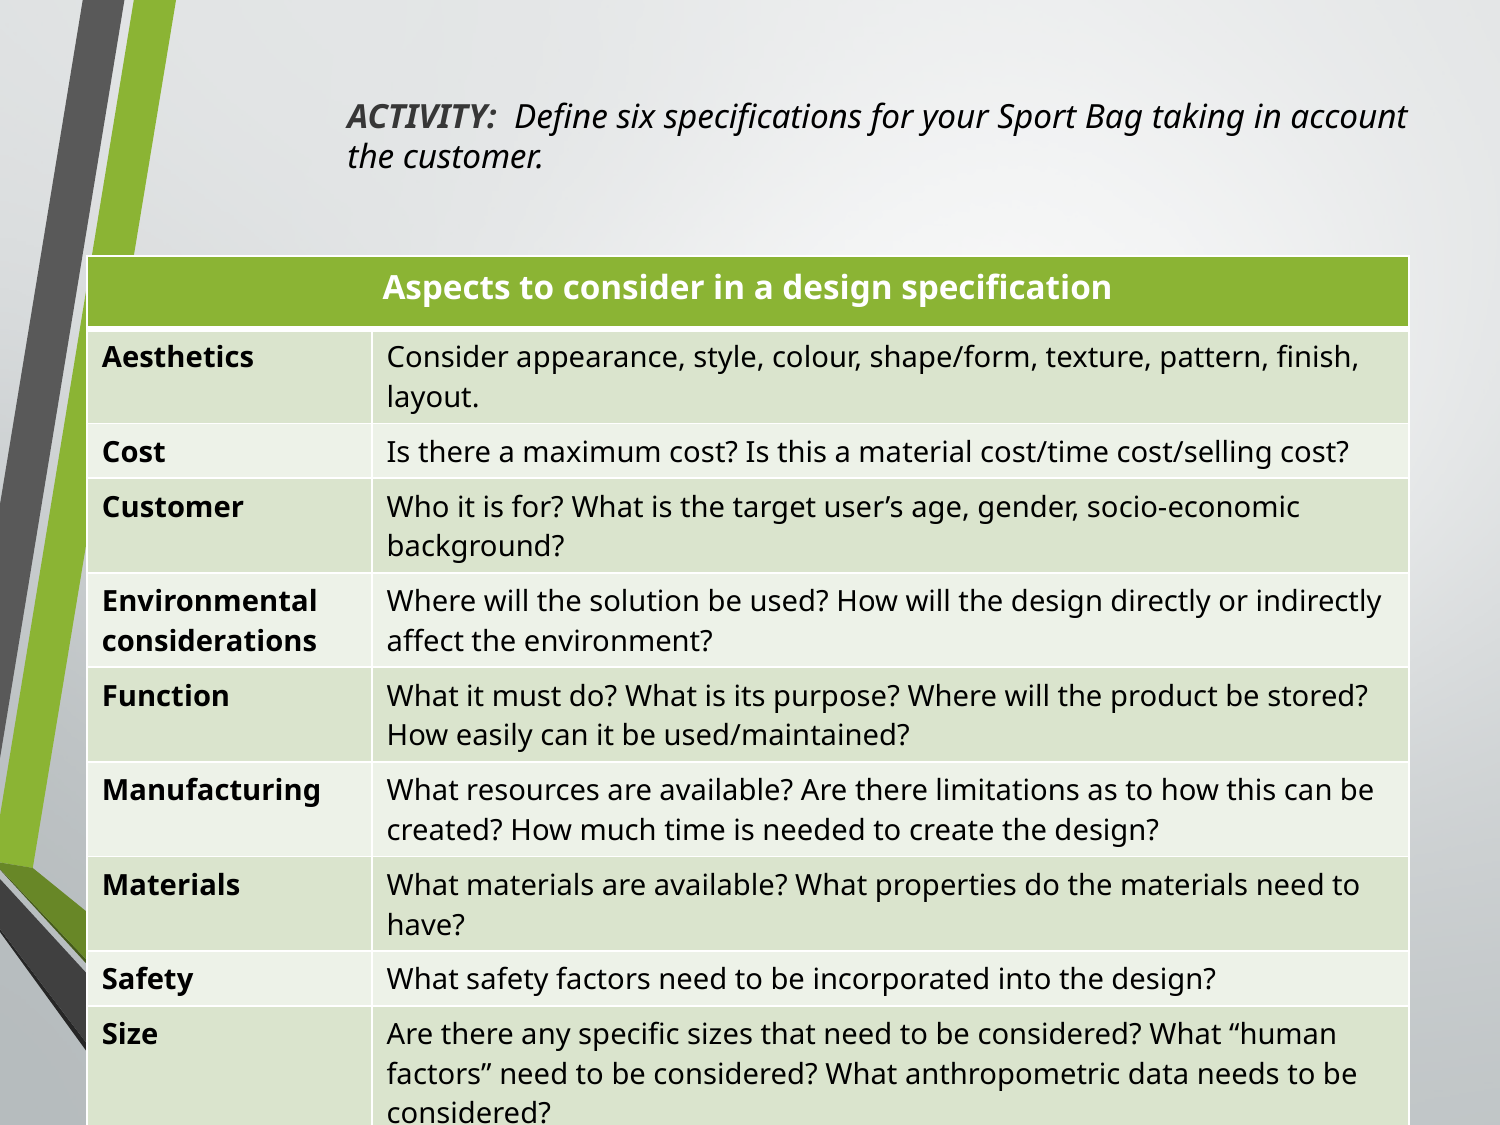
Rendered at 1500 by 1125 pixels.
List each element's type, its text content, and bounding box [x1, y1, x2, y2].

table_cell Aesthetics [88, 332, 371, 423]
table_cell Size [88, 1007, 371, 1125]
table_cell What it must do? What is its purpose? Where will the product be stored? How easily can it be used/maintained? [373, 668, 1408, 761]
table_cell Cost [88, 424, 371, 477]
table_cell Where will the solution be used? How will the design directly or indirectly affect the environment? [373, 574, 1408, 666]
table_cell What materials are available? What properties do the materials need to have? [373, 857, 1408, 950]
text_box ACTIVITY: Define six specifications for your Sport Bag taking in account the customer. [332, 87, 1431, 183]
table_cell Function [88, 668, 371, 761]
table_cell Consider appearance, style, colour, shape/form, texture, pattern, finish, layout. [373, 332, 1408, 423]
table_cell Manufacturing [88, 763, 371, 856]
table_cell Environmental considerations [88, 574, 371, 666]
table_cell Who it is for? What is the target user’s age, gender, socio-economic background? [373, 479, 1408, 572]
table_cell Is there a maximum cost? Is this a material cost/time cost/selling cost? [373, 424, 1408, 477]
table_cell Customer [88, 479, 371, 572]
table_header Aspects to consider in a design specification [88, 257, 1408, 326]
table_cell What resources are available? Are there limitations as to how this can be created? How much time is needed to create the design? [373, 763, 1408, 856]
table_cell Are there any specific sizes that need to be considered? What “human factors” need to be considered? What anthropometric data needs to be considered? [373, 1007, 1408, 1125]
table_cell Materials [88, 857, 371, 950]
table_cell What safety factors need to be incorporated into the design? [373, 952, 1408, 1005]
table_cell Safety [88, 952, 371, 1005]
